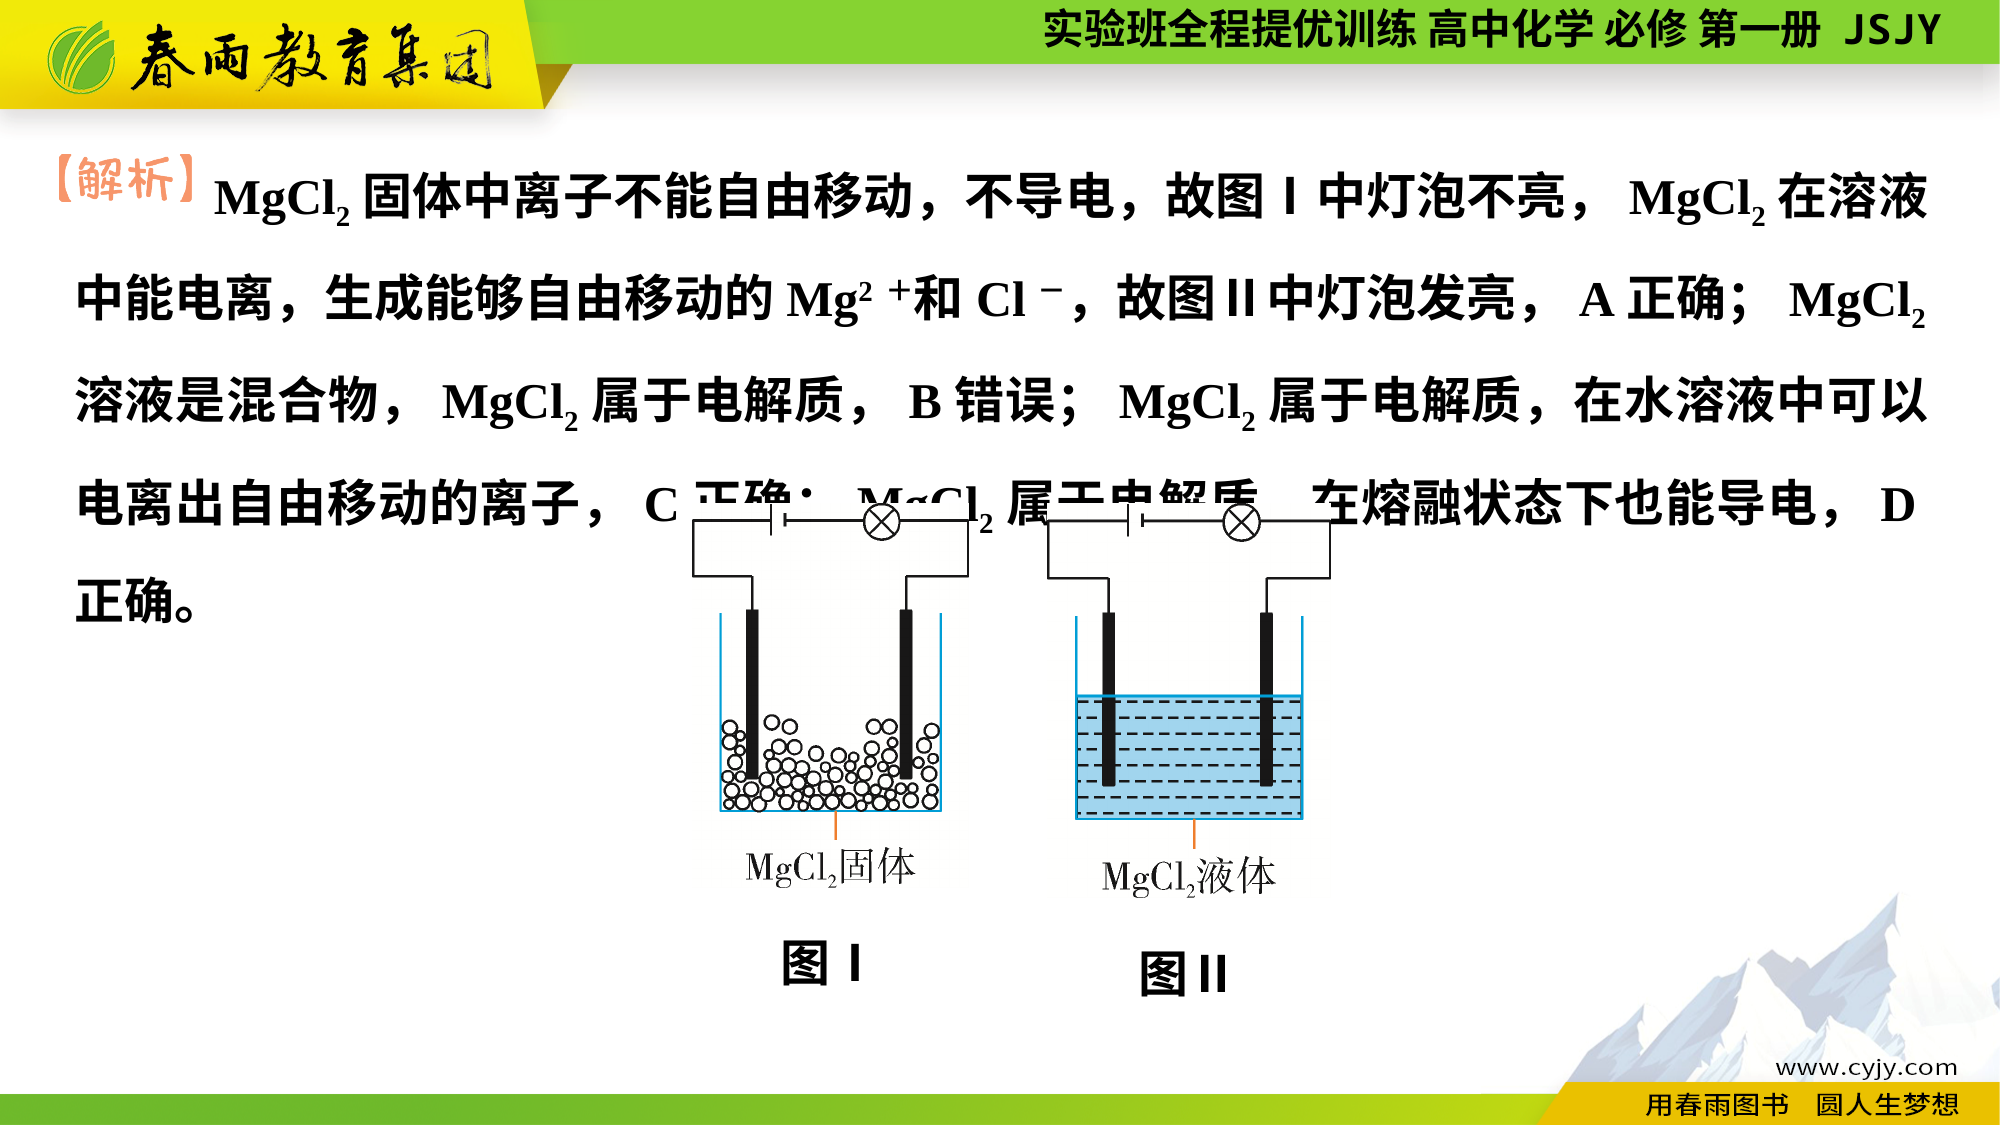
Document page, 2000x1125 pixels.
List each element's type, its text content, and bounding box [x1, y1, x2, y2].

picture [0, 0, 2000, 1125]
text_box 图Ⅱ [1123, 907, 1254, 1010]
text_box 图Ⅰ [765, 897, 896, 999]
list MgCl2固体中离子不能自由移动，不导电，故图Ⅰ中灯泡不亮，MgCl2在溶液中能电离，生成能够自由移动的Mg2＋和Cl－，故图Ⅱ中灯泡发亮，A正确；MgCl2溶液是混合物，MgCl2属于电解质，B错误；MgCl2属于电解质，在水溶液中可以电离出自由移动的离子，C正确；MgCl2属于电解质，在熔融状态下也能导电，D正确。 [59, 122, 1944, 490]
